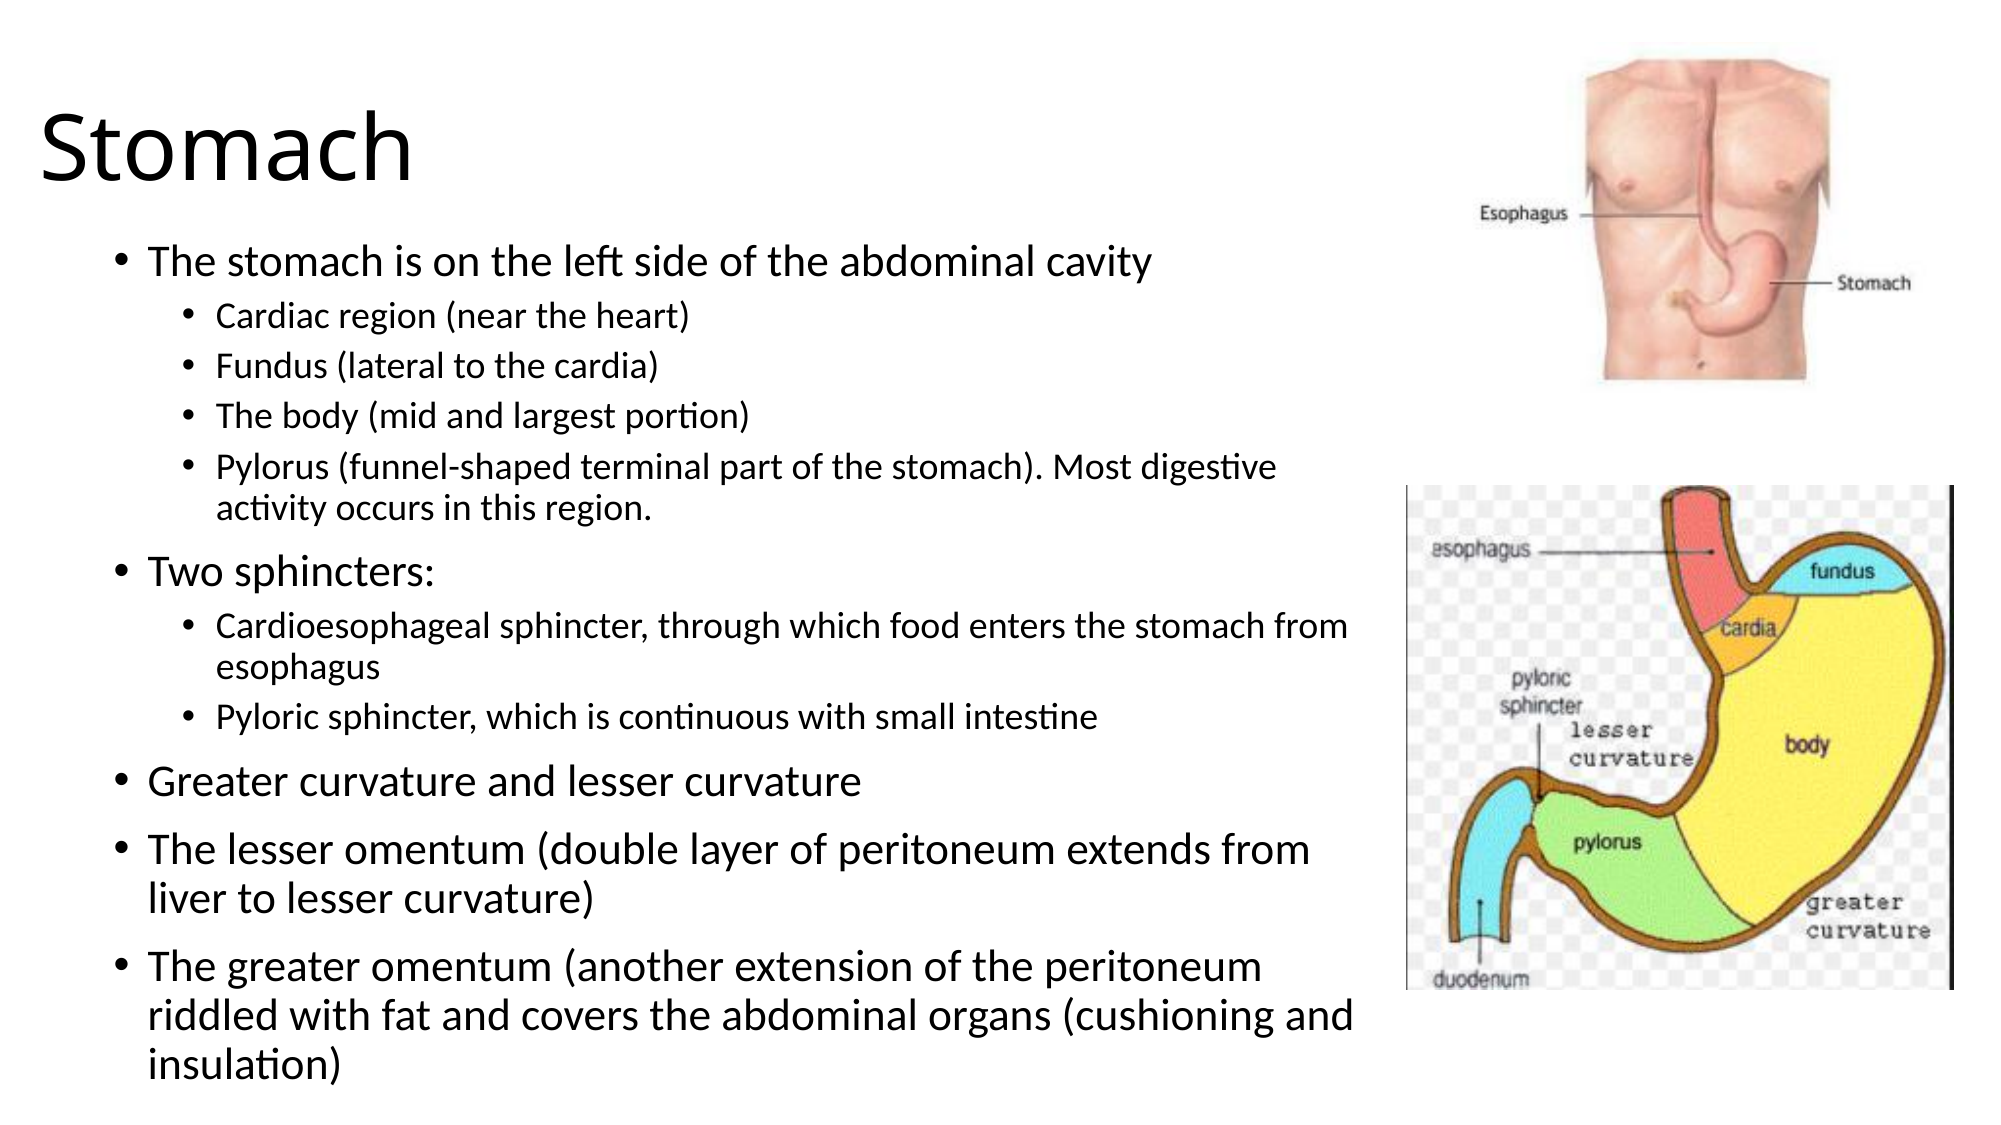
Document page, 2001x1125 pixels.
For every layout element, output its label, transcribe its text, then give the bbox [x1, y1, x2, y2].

picture [1406, 485, 1954, 990]
title Stomach [24, 42, 1472, 260]
list The stomach is on the left side of the abdominal cavity Cardiac region (near the heart) Fundus (lateral to the cardia) The body (mid and largest portion) Pylorus (funnel-shaped terminal part of the stomach). Most digestive activity occurs in this region. Two sphincters: Cardioesophageal sphincter, through which food enters the stomach from esophagus Pyloric sphincter, which is continuous with small intestine Greater curvature and lesser curvature The lesser omentum (double layer of peritoneum extends from liver to lesser curvature) The greater omentum (another extension of the peritoneum riddled with fat and covers the abdominal organs (cushioning and insulation) [98, 229, 1382, 1106]
picture [1472, 42, 1954, 396]
